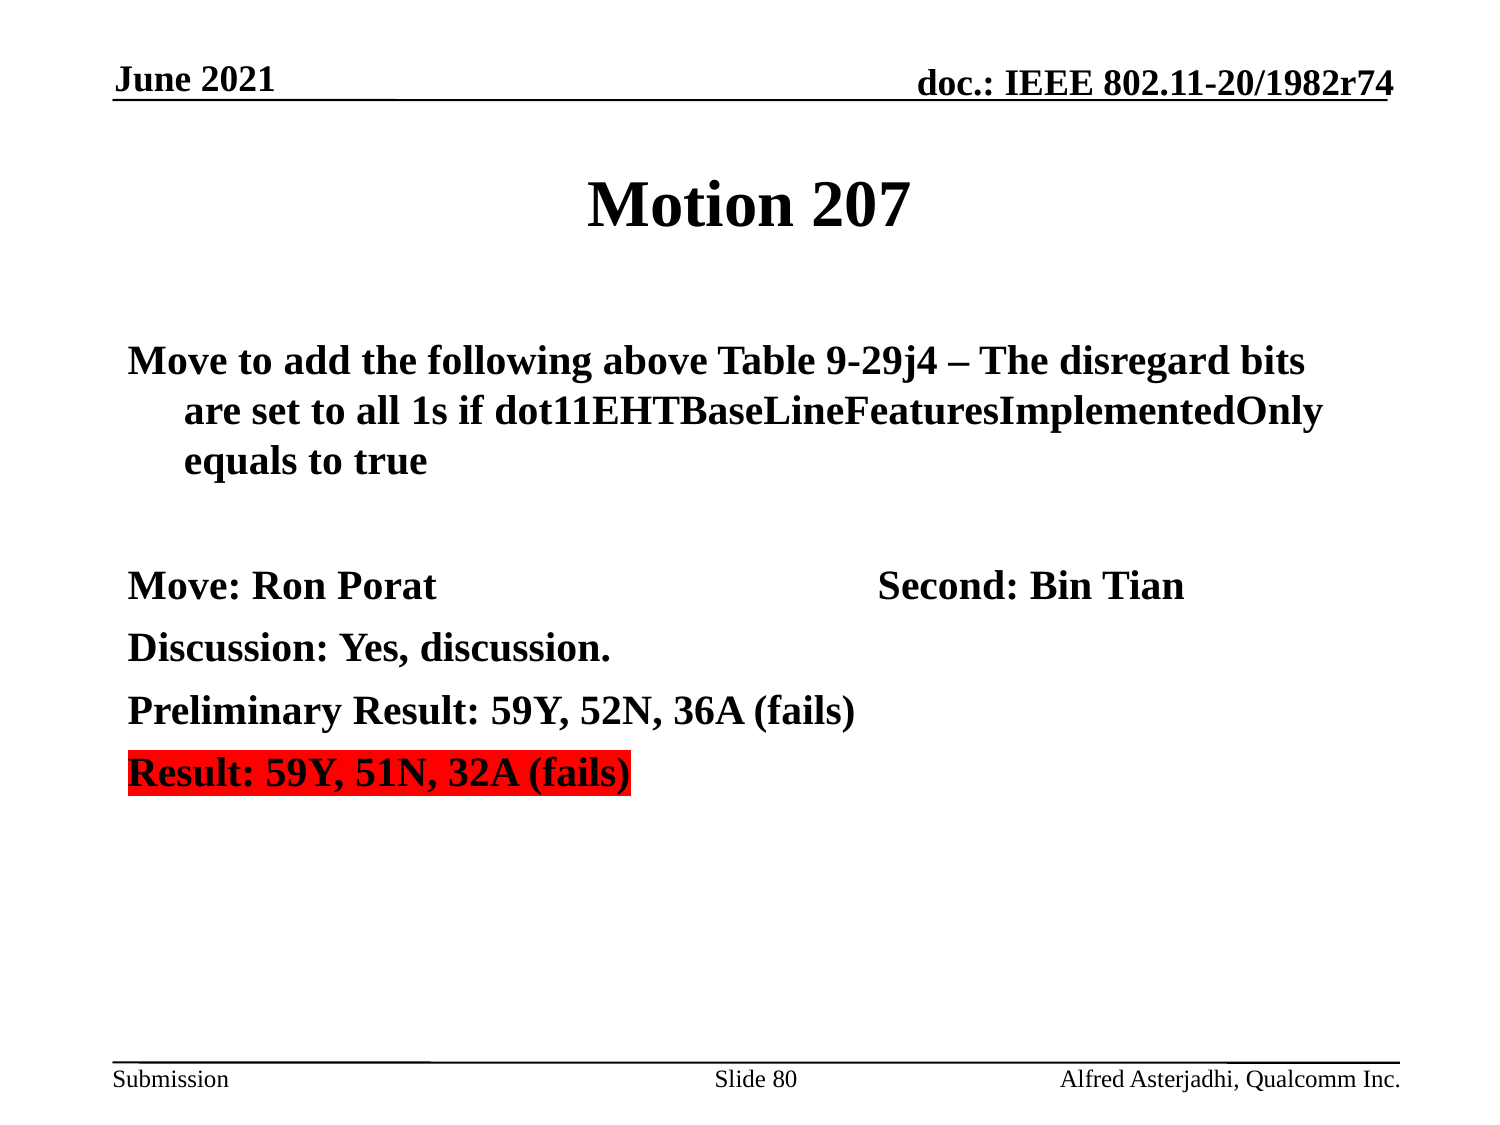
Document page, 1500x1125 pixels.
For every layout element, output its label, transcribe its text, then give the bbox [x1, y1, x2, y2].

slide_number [114, 54, 423, 100]
slide_number Slide 80 [712, 1061, 800, 1123]
list Move to add the following above Table 9-29j4 – The disregard bits are set to all 1s if dot11EHTBaseLineFeaturesImplementedOnly equals to true Move: Ron Porat Second: Bin Tian Discussion: Yes, discussion. Preliminary Result: 59Y, 52N, 36A (fails) Result: 59Y, 51N, 32A (fails) [112, 324, 1388, 1000]
title Motion 207 [112, 112, 1388, 288]
footer Alfred Asterjadhi, Qualcomm Inc. [878, 1061, 1402, 1093]
